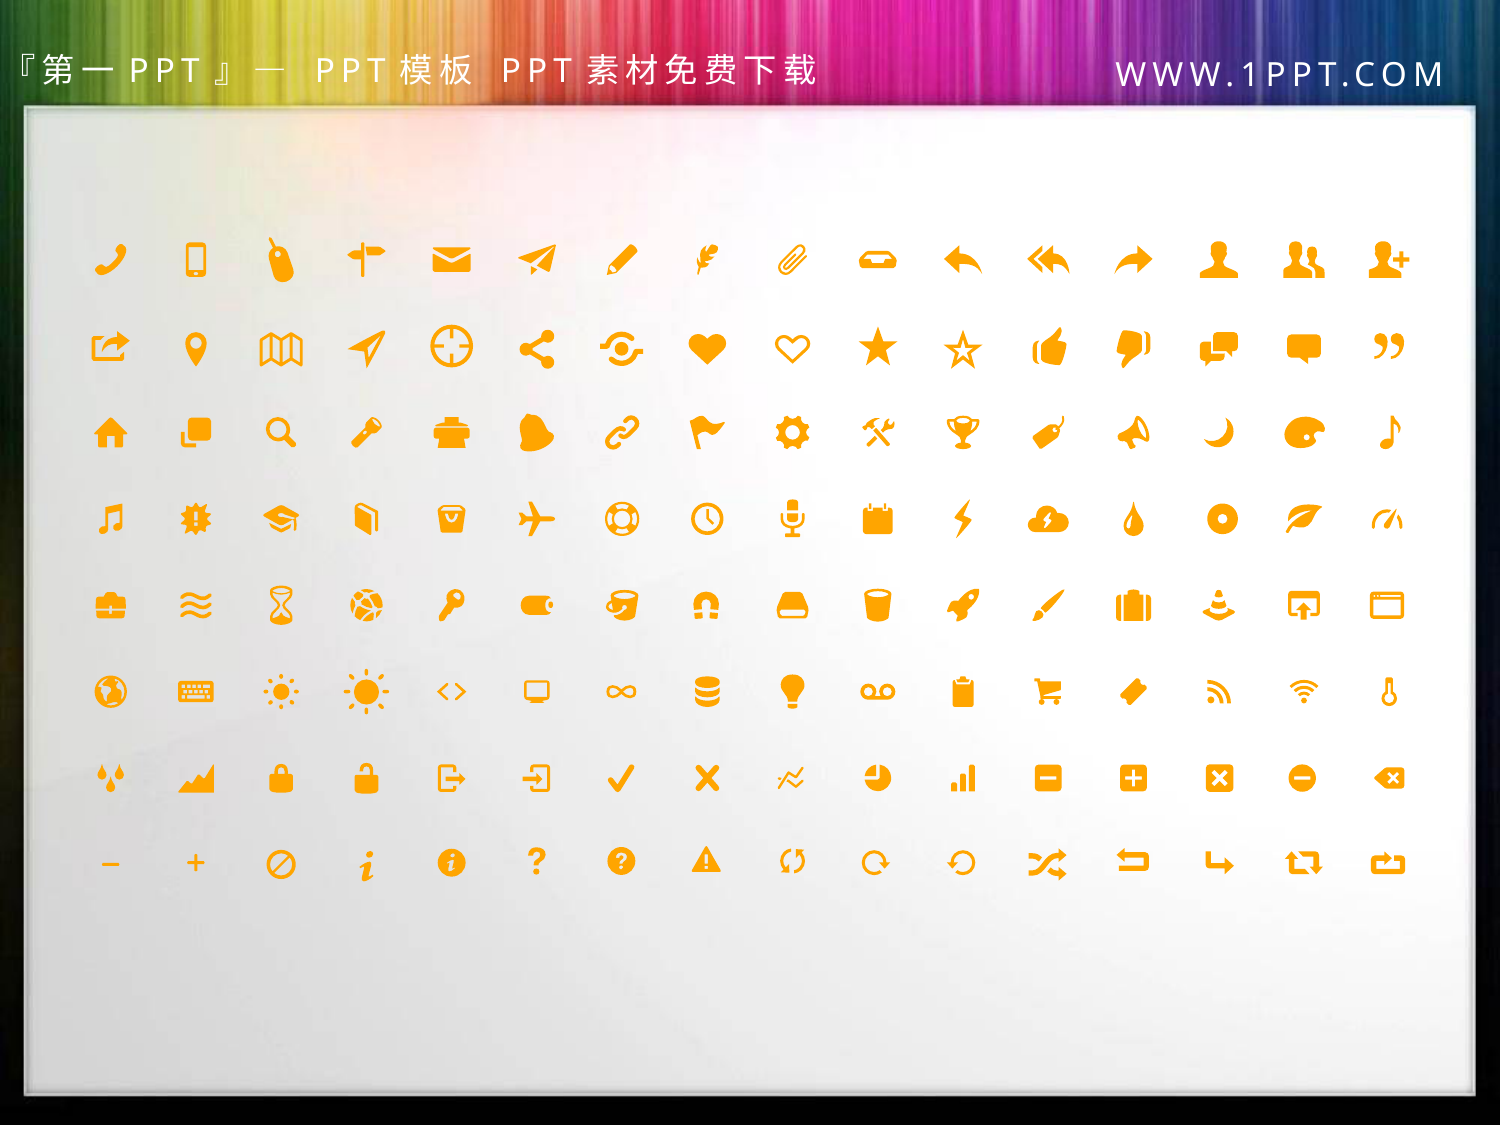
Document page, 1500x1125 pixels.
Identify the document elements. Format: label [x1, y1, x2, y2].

text_box [1297, 691, 1311, 697]
text_box [432, 247, 471, 259]
text_box [960, 773, 966, 792]
text_box [858, 250, 897, 269]
text_box [968, 764, 975, 792]
text_box [180, 610, 212, 619]
text_box [709, 612, 718, 619]
text_box [608, 348, 644, 366]
text_box [1116, 848, 1149, 871]
text_box [94, 675, 127, 708]
text_box [1298, 851, 1323, 875]
text_box [1032, 589, 1065, 621]
text_box [1390, 333, 1405, 359]
text_box [1285, 504, 1323, 533]
text_box [780, 513, 805, 538]
text_box [688, 334, 727, 365]
text_box [956, 676, 970, 683]
text_box [605, 415, 640, 450]
text_box [1288, 764, 1316, 792]
text_box [607, 764, 635, 793]
text_box [348, 674, 355, 680]
text_box [98, 503, 123, 534]
text_box [180, 592, 212, 601]
text_box [1383, 508, 1397, 529]
text_box [864, 764, 892, 792]
text_box [519, 329, 555, 369]
text_box [101, 331, 130, 353]
text_box [1123, 501, 1144, 537]
text_box [530, 764, 551, 792]
text_box [1380, 415, 1401, 450]
text_box [524, 680, 550, 703]
text_box [95, 244, 127, 276]
text_box [1284, 416, 1325, 449]
text_box [787, 703, 798, 709]
text_box [1114, 245, 1153, 275]
text_box [1368, 241, 1402, 278]
text_box [437, 848, 466, 877]
text_box [263, 505, 300, 531]
text_box [1214, 589, 1223, 598]
text_box [430, 324, 474, 368]
text_box [518, 501, 556, 537]
text_box [706, 509, 715, 525]
text_box [445, 772, 466, 785]
text_box [1027, 505, 1069, 533]
text_box [1393, 251, 1410, 268]
text_box [605, 501, 640, 536]
text_box [693, 591, 719, 610]
text_box [350, 589, 383, 622]
text_box [1293, 685, 1315, 693]
picture [0, 0, 1500, 1125]
text_box [1381, 677, 1398, 707]
text_box [343, 689, 351, 694]
text_box [94, 417, 128, 448]
text_box [354, 502, 379, 535]
text_box [96, 610, 125, 619]
text_box [614, 341, 629, 356]
text_box [775, 415, 810, 450]
text_box [187, 853, 205, 872]
text_box [364, 668, 369, 676]
text_box [185, 242, 207, 277]
text_box [1288, 590, 1320, 617]
text_box [793, 849, 806, 874]
text_box [1120, 678, 1147, 705]
text_box [689, 415, 725, 450]
text_box [1199, 241, 1238, 278]
text_box [787, 513, 799, 523]
text_box [91, 336, 125, 361]
text_box [1034, 678, 1061, 705]
text_box [518, 244, 556, 272]
text_box [436, 683, 449, 701]
text_box [607, 847, 636, 875]
text_box [1143, 331, 1151, 355]
text_box [364, 707, 369, 715]
text_box [185, 332, 207, 367]
text_box [694, 612, 703, 619]
text_box [269, 522, 292, 533]
text_box [1205, 851, 1234, 875]
text_box [1374, 767, 1405, 789]
text_box [347, 242, 386, 277]
text_box [691, 846, 721, 872]
text_box [520, 595, 552, 615]
text_box [259, 332, 303, 367]
text_box [1032, 415, 1065, 449]
text_box [944, 245, 983, 275]
text_box [359, 861, 374, 882]
text_box [1202, 600, 1236, 621]
text_box [695, 676, 720, 688]
text_box [178, 680, 214, 703]
text_box [946, 850, 976, 876]
text_box [438, 589, 465, 622]
text_box [178, 764, 214, 793]
text_box [946, 415, 980, 450]
text_box [1116, 594, 1122, 621]
text_box [1283, 241, 1313, 278]
text_box [952, 679, 974, 707]
text_box [432, 253, 471, 272]
text_box [605, 589, 639, 621]
text_box [97, 764, 107, 780]
text_box [353, 679, 380, 705]
text_box [1213, 332, 1238, 357]
text_box [1032, 340, 1040, 364]
text_box [695, 764, 720, 792]
text_box [1370, 851, 1406, 875]
text_box [606, 685, 637, 699]
text_box [348, 703, 355, 710]
text_box [433, 427, 470, 448]
text_box [378, 703, 384, 710]
text_box [774, 334, 811, 364]
text_box [778, 244, 807, 275]
text_box [95, 592, 126, 609]
text_box [180, 431, 197, 448]
text_box [366, 850, 374, 858]
text_box [180, 601, 212, 610]
text_box [1369, 591, 1405, 619]
text_box [787, 499, 799, 511]
text_box [1289, 679, 1319, 688]
text_box [691, 502, 724, 535]
text_box [1205, 764, 1234, 792]
text_box [776, 591, 809, 619]
text_box [187, 417, 212, 441]
text_box [1295, 602, 1312, 620]
text_box [1199, 341, 1225, 367]
text_box [114, 764, 124, 780]
text_box [1047, 866, 1067, 881]
text_box [1374, 333, 1388, 359]
text_box [273, 683, 290, 700]
text_box [1203, 417, 1234, 448]
text_box [1396, 514, 1403, 530]
text_box [1284, 851, 1310, 875]
text_box [354, 762, 379, 794]
text_box [695, 687, 720, 708]
text_box [265, 417, 297, 448]
text_box [943, 329, 983, 369]
text_box [1116, 330, 1142, 369]
text_box [268, 237, 294, 283]
text_box [548, 601, 554, 608]
text_box [347, 330, 386, 369]
text_box [101, 862, 120, 866]
text_box [533, 868, 540, 875]
text_box [947, 588, 980, 622]
text_box [951, 782, 958, 792]
text_box [180, 502, 212, 535]
text_box [777, 766, 804, 790]
text_box [351, 417, 382, 448]
text_box [954, 499, 972, 539]
text_box [519, 413, 554, 452]
text_box [106, 776, 116, 793]
text_box [269, 763, 293, 793]
text_box [437, 764, 457, 792]
text_box [1034, 764, 1062, 792]
text_box [528, 847, 546, 866]
text_box [1027, 245, 1043, 274]
text_box [864, 588, 892, 622]
text_box [1207, 503, 1238, 535]
text_box [1287, 334, 1321, 365]
text_box [1117, 415, 1150, 450]
text_box [858, 326, 898, 366]
text_box [1041, 327, 1067, 366]
text_box [860, 683, 896, 700]
text_box [1145, 594, 1152, 621]
text_box [437, 505, 466, 533]
text_box [1123, 589, 1144, 621]
text_box [530, 266, 538, 275]
text_box [270, 585, 293, 625]
text_box [862, 418, 895, 447]
text_box [780, 848, 792, 873]
text_box [600, 331, 635, 349]
text_box [861, 850, 891, 876]
text_box [606, 244, 638, 275]
text_box [382, 689, 390, 694]
text_box [266, 849, 296, 880]
text_box [1301, 697, 1307, 704]
text_box [1207, 679, 1231, 704]
text_box [696, 244, 718, 275]
text_box [780, 674, 805, 702]
text_box [435, 417, 468, 427]
text_box [1037, 245, 1070, 275]
text_box [1120, 764, 1147, 792]
text_box [522, 772, 543, 785]
text_box [455, 683, 467, 701]
text_box [862, 507, 893, 535]
text_box [1306, 246, 1325, 278]
text_box [1028, 848, 1067, 876]
text_box [1371, 509, 1392, 529]
